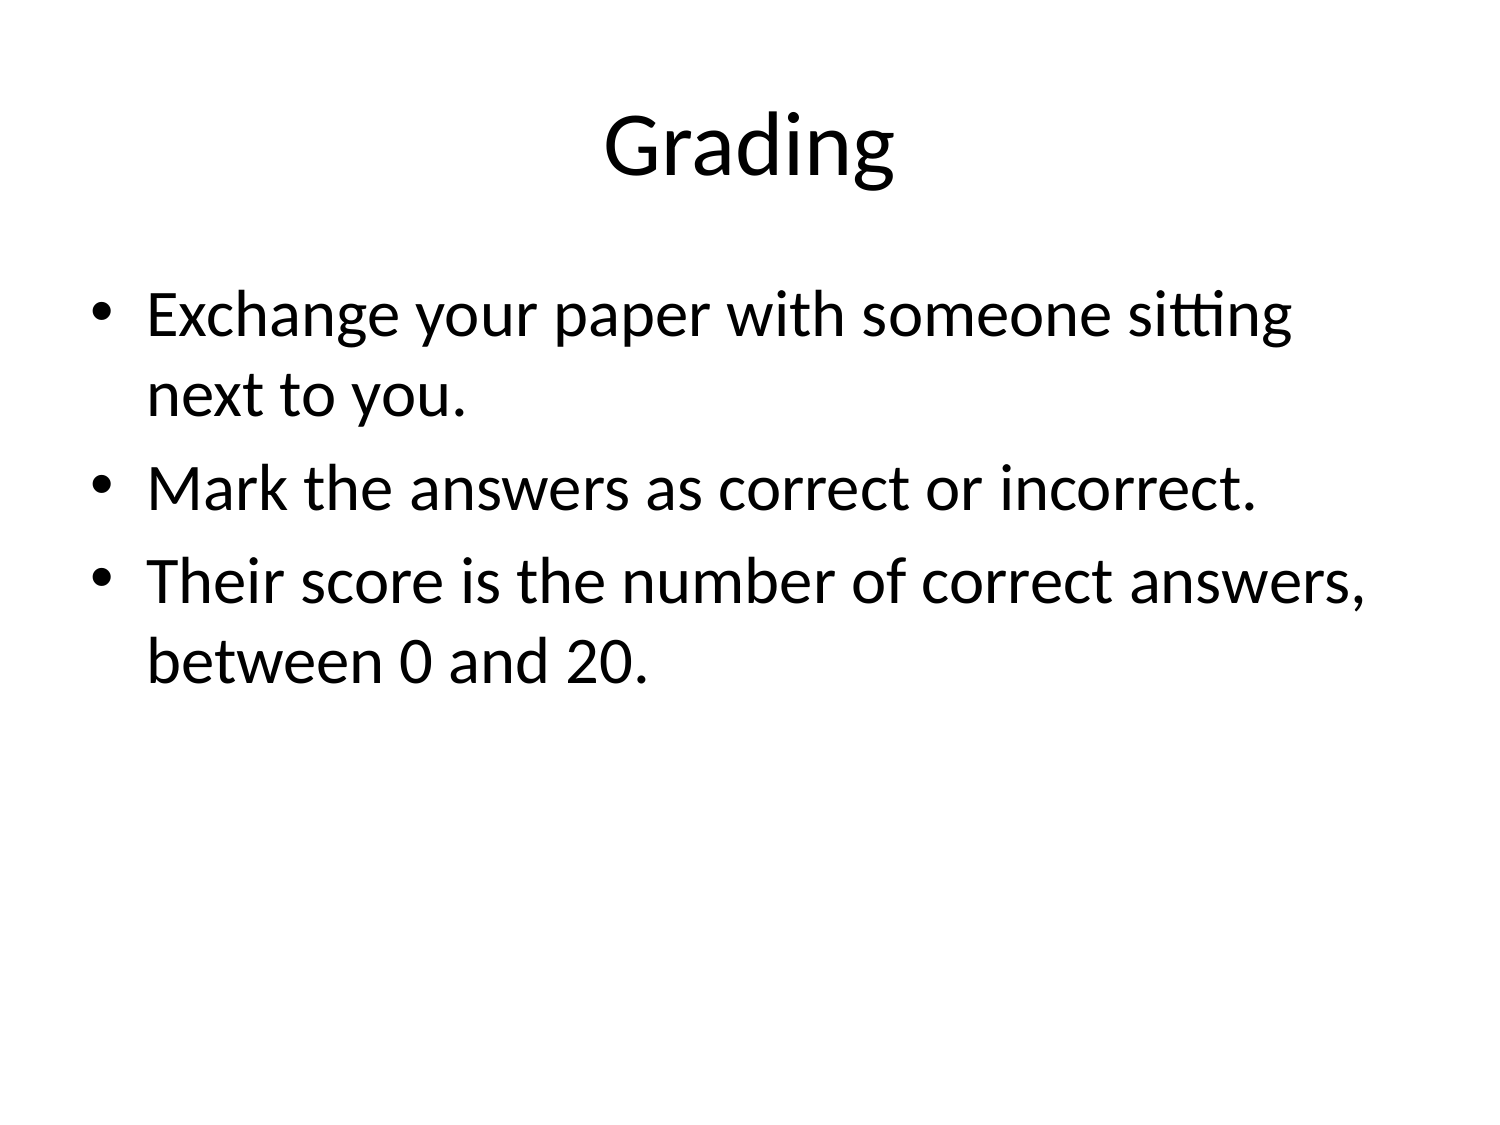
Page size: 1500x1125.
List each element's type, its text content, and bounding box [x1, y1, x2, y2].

title Grading [74, 44, 1426, 233]
list Exchange your paper with someone sitting next to you. Mark the answers as correct or incorrect. Their score is the number of correct answers, between 0 and 20. [74, 262, 1426, 1006]
